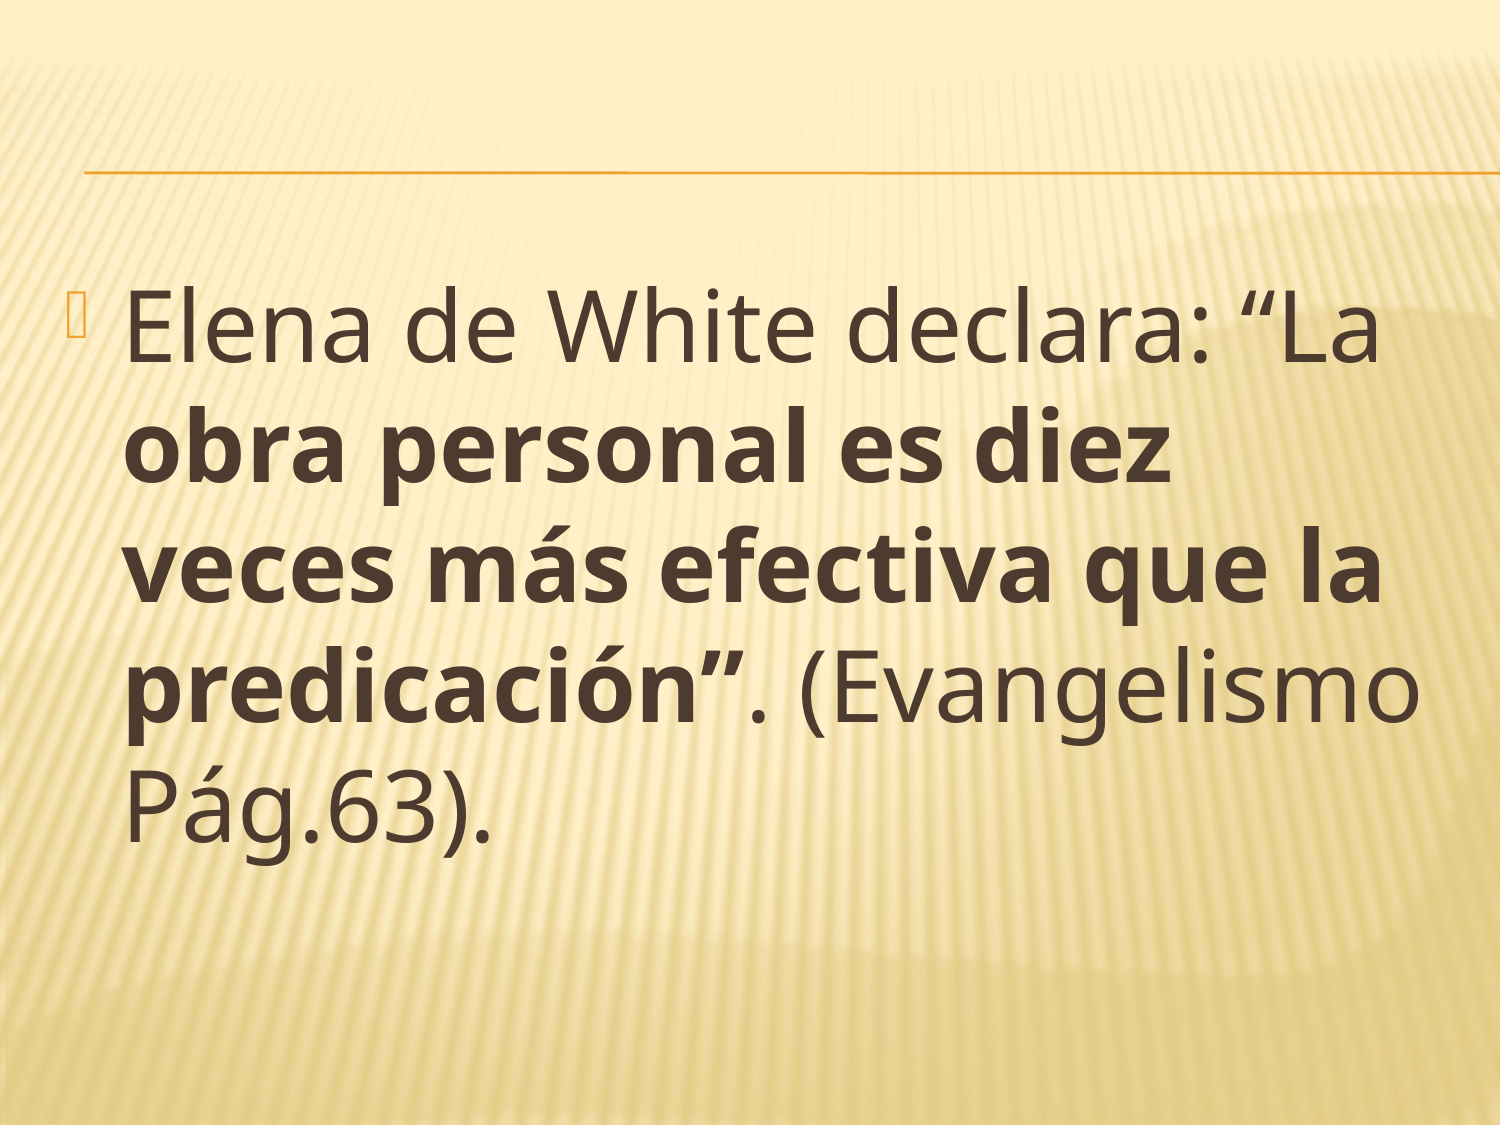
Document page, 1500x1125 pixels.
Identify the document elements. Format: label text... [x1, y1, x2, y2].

list Elena de White declara: “La obra personal es diez veces más efectiva que la predicación”. (Evangelismo Pág.63). [50, 254, 1475, 998]
